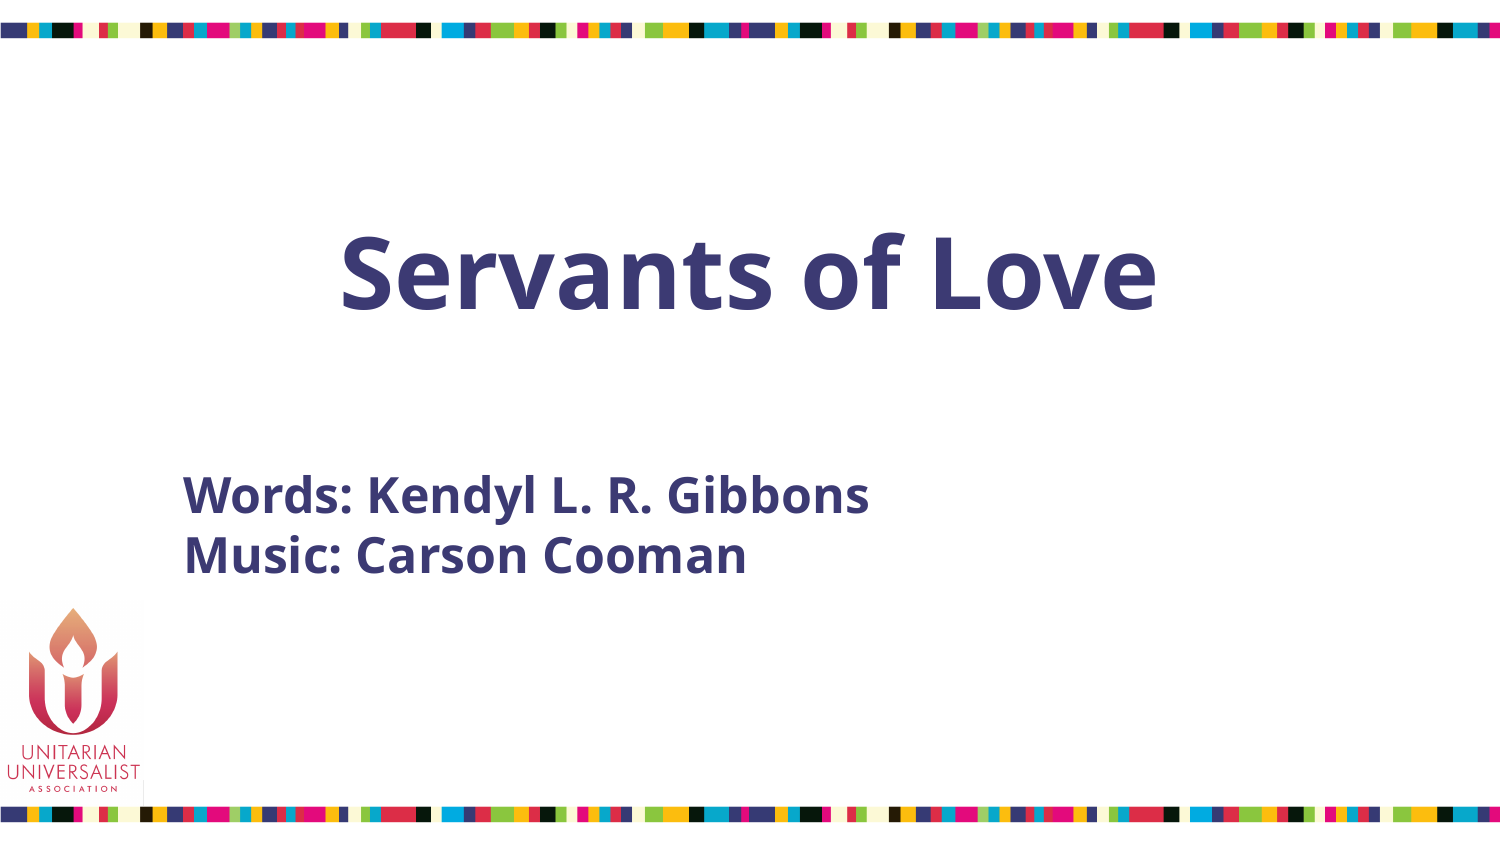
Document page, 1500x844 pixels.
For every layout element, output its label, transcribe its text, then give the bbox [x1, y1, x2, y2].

text_box Words: Kendyl L. R. Gibbons Music: Carson Cooman [168, 448, 1495, 659]
picture [0, 600, 1500, 824]
text_box Servants of Love [150, 75, 1350, 345]
picture [0, 22, 1500, 40]
